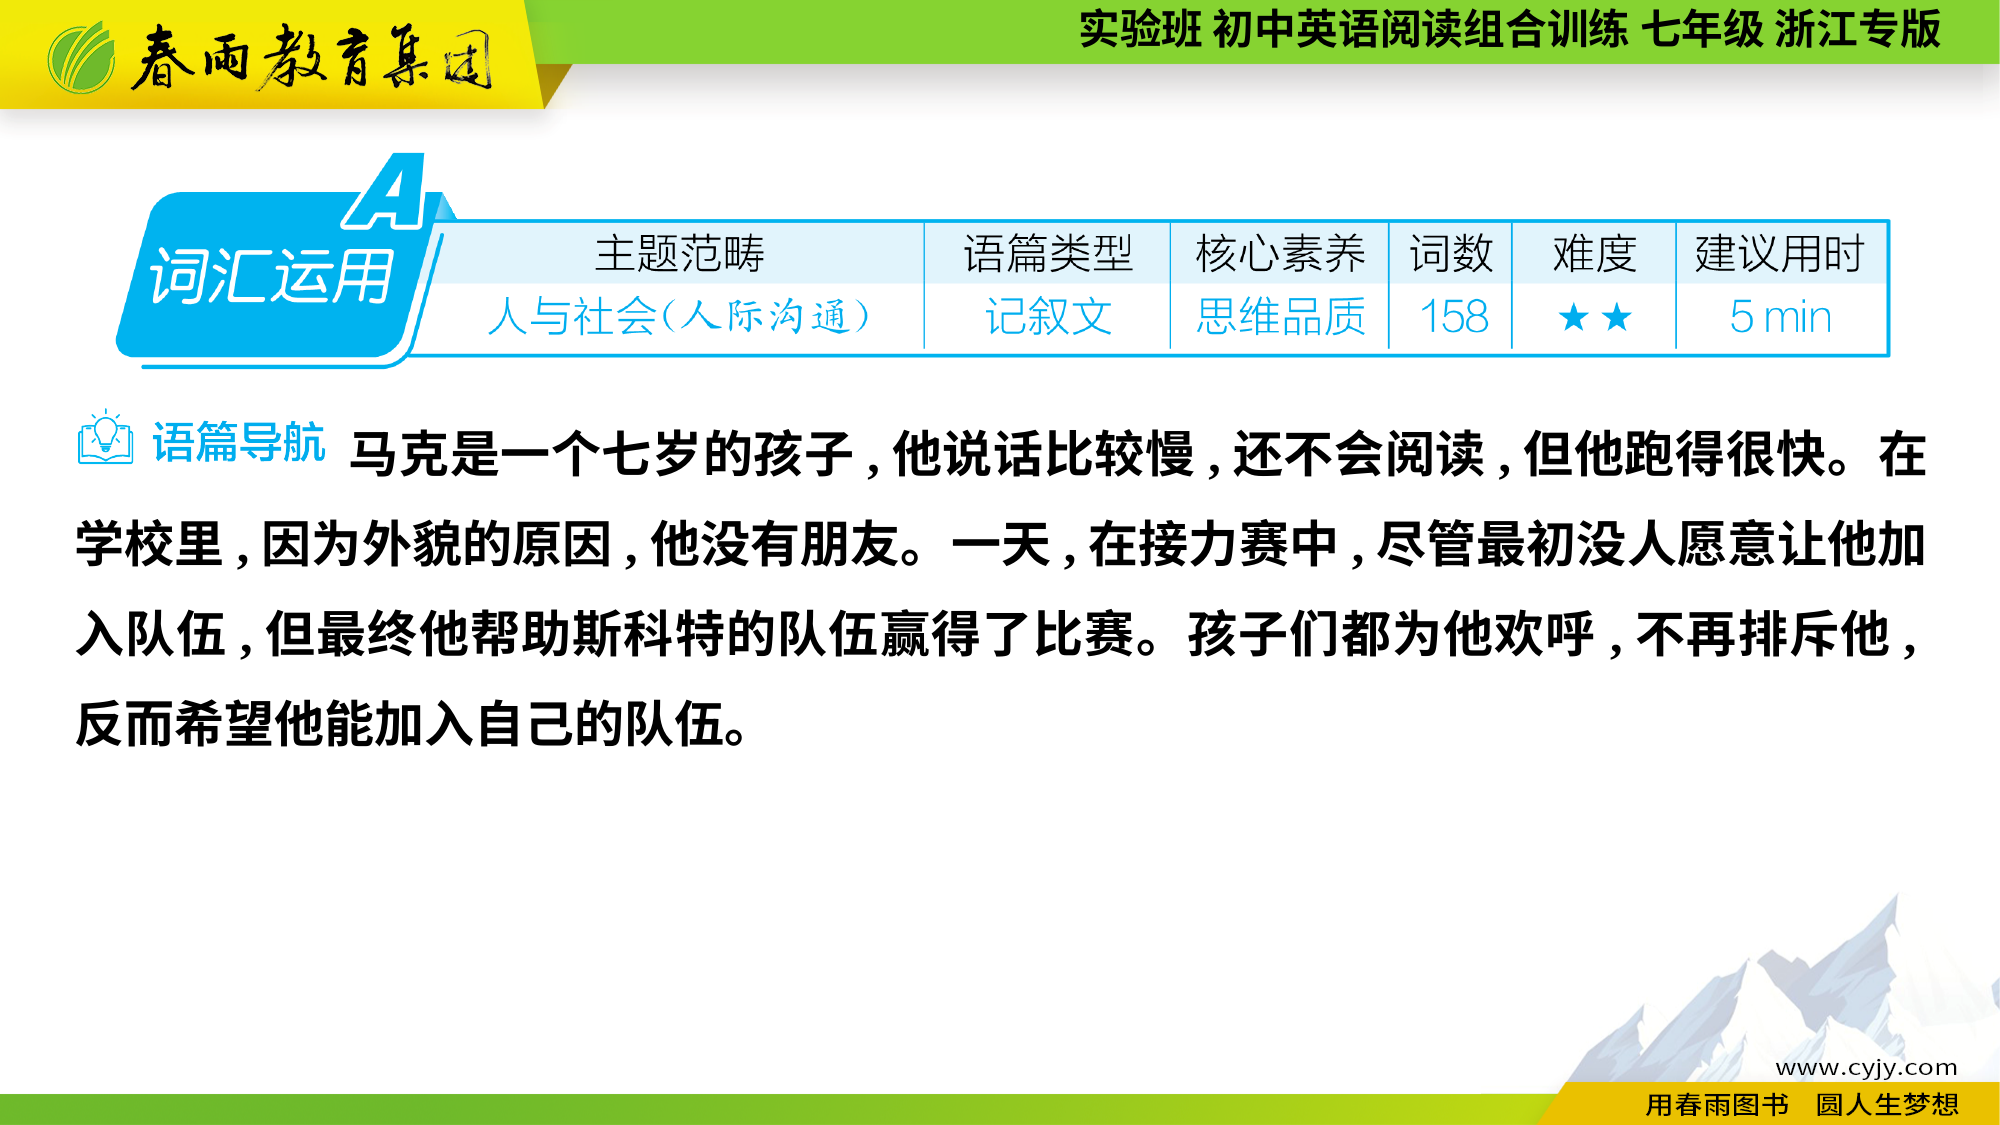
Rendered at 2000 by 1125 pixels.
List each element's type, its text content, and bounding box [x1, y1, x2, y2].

list 马克是一个七岁的孩子,他说话比较慢,还不会阅读,但他跑得很快。在学校里,因为外貌的原因,他没有朋友。一天,在接力赛中,尽管最初没人愿意让他加入队伍,但最终他帮助斯科特的队伍赢得了比赛。孩子们都为他欢呼,不再排斥他,反而希望他能加入自己的队伍。 [59, 385, 1944, 753]
picture [0, 0, 2000, 1125]
